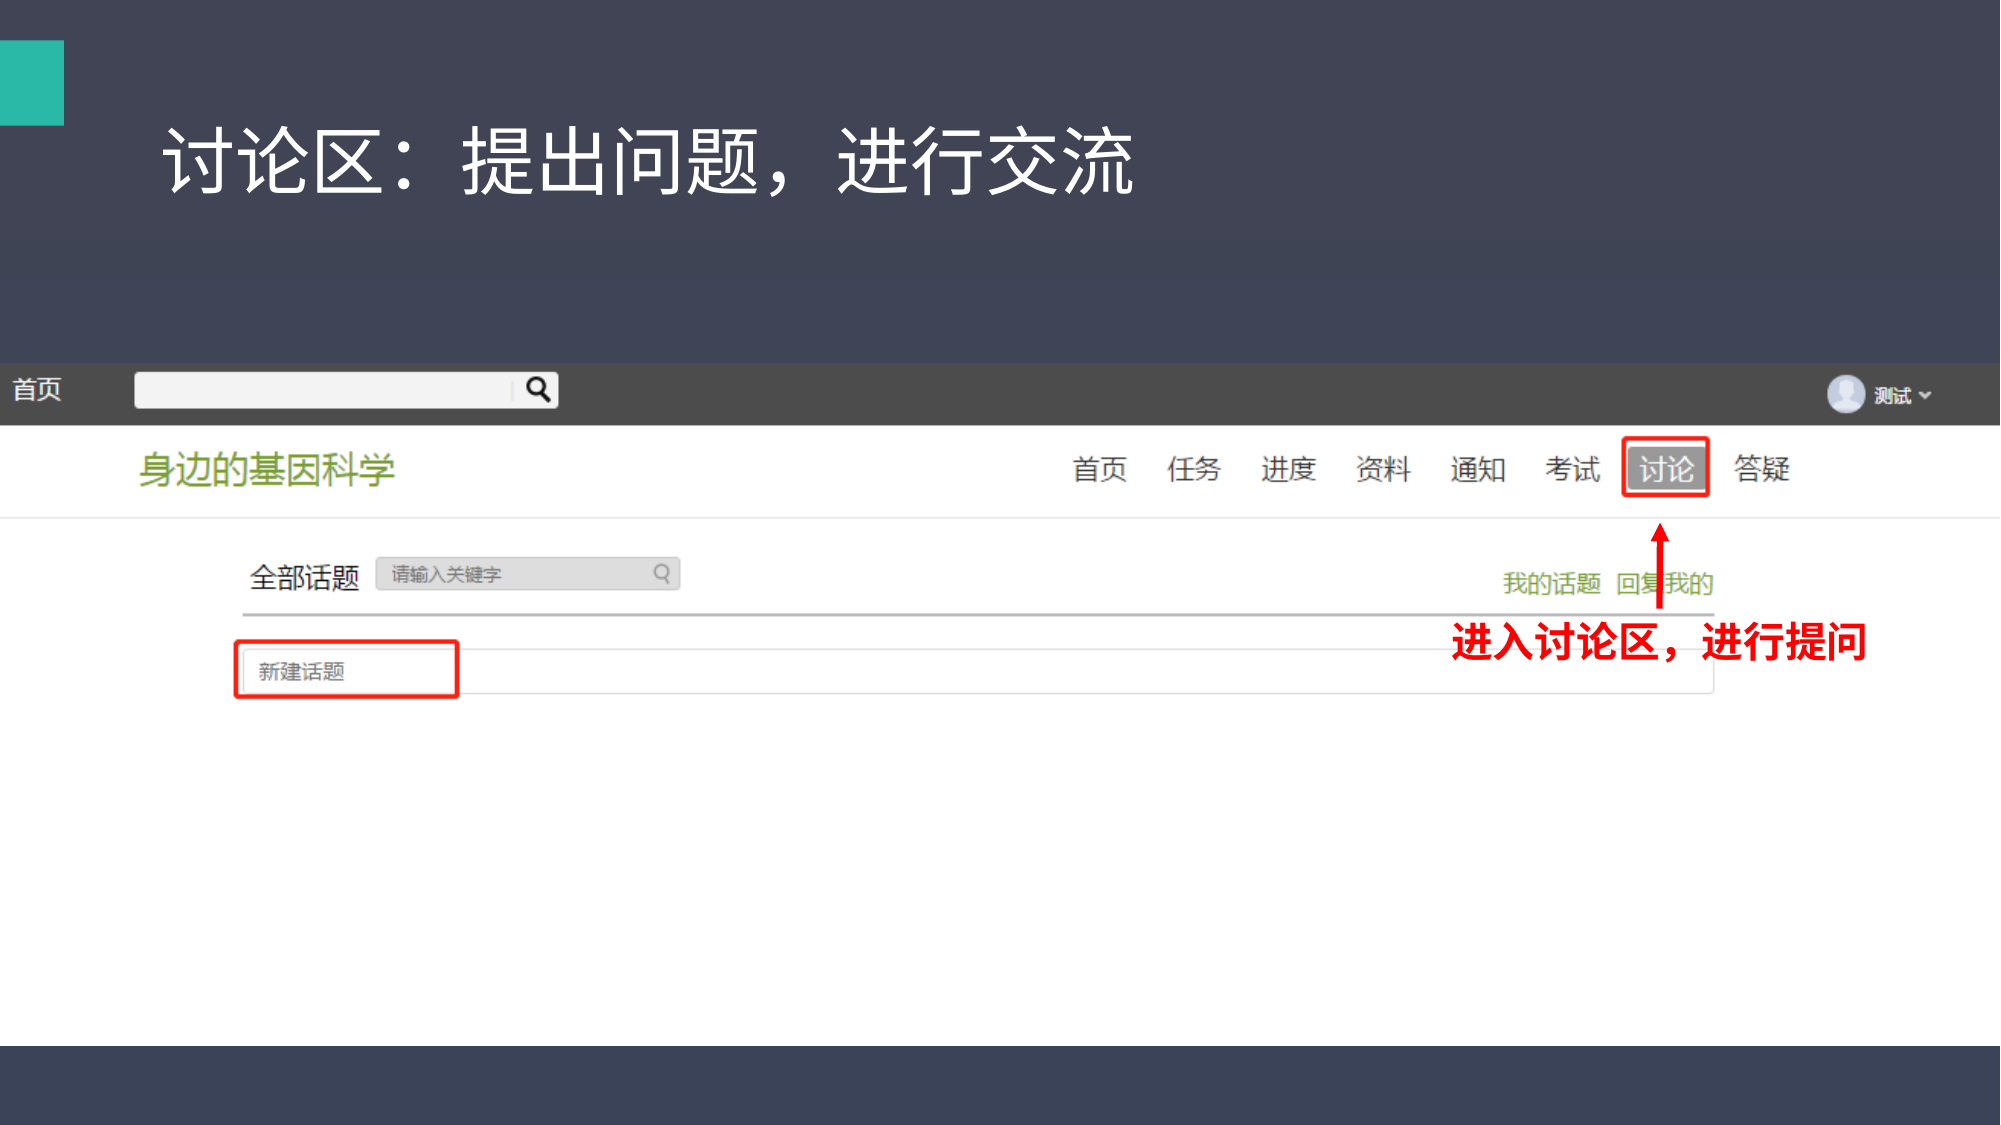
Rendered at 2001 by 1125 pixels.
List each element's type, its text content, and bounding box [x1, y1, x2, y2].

text_box 讨论区：提出问题，进行交流 [145, 79, 1678, 212]
text_box [0, 39, 65, 127]
picture [0, 363, 2000, 1046]
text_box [1435, 522, 1885, 675]
